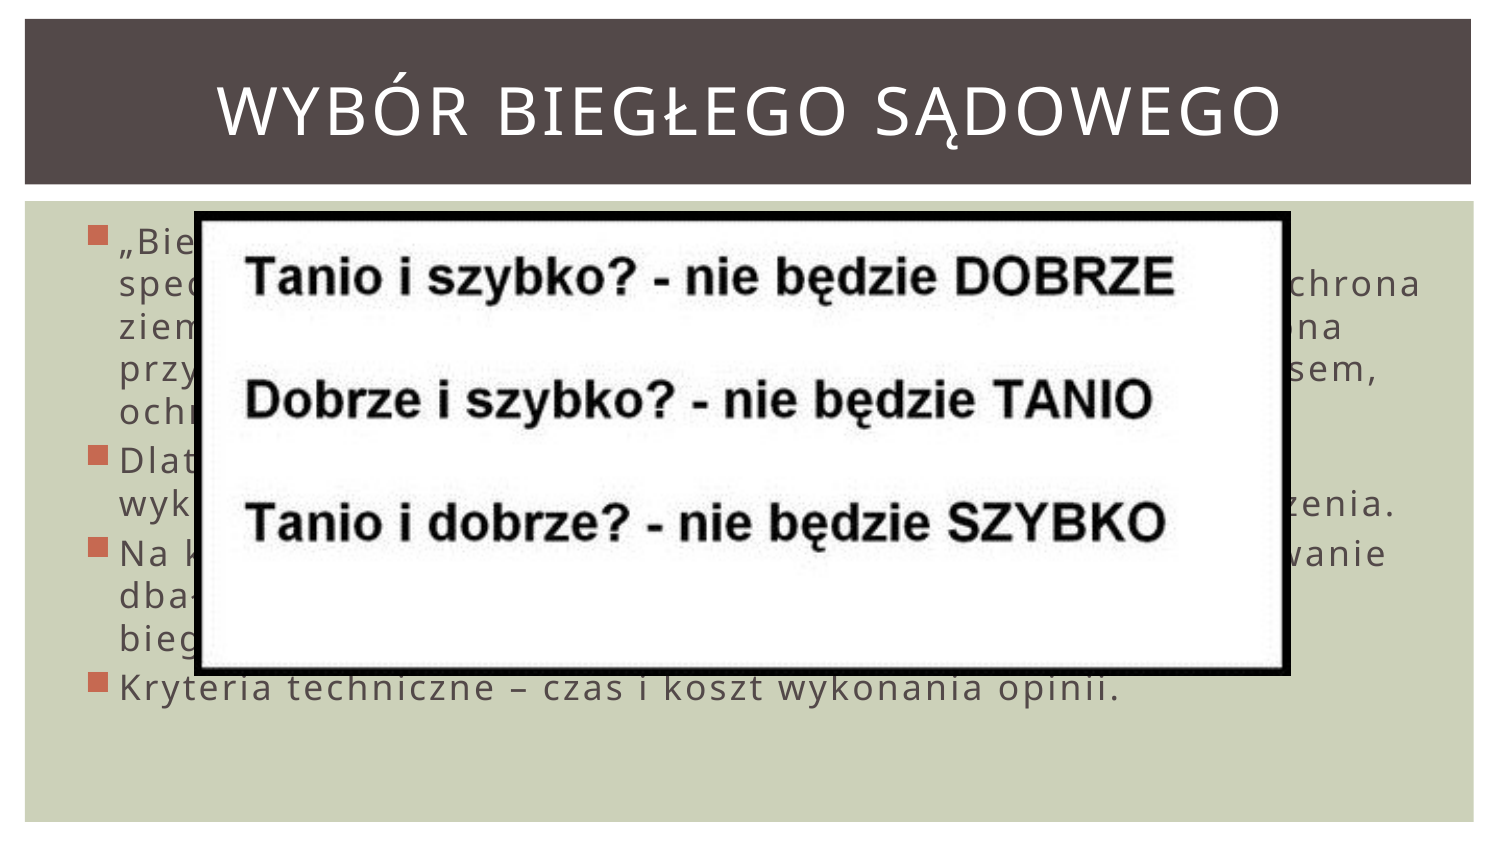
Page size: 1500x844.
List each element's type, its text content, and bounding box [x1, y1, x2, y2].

list „Biegły z zakresu ochrony środowiska” może mieć różną specjalność: hydrologia i ochrona wód powierzchniowych, ochrona ziemi i wód podziemnych, bezpieczeństwo chemiczne, ochrona przyrody, CITES, gospodarka odpadami, ochrona przed hałasem, ochrona atmosfery, technologie ochrony środowiska itp. Dlatego ważne jest konsultowanie z biegłym możliwości wykonania opinii – zamiast przesyłania zlecenia bez uprzedzenia. Na każdym etapie kontaktu z biegłym niezbędne jest zachowanie dbałości o bezstronność biegłego i brak konfliktu interesów biegłego z osobami, które występują w sprawie. Kryteria techniczne – czas i koszt wykonania opinii. [62, 211, 1442, 754]
picture [194, 211, 1291, 677]
title Wybór biegłego sądowego [62, 43, 1438, 174]
